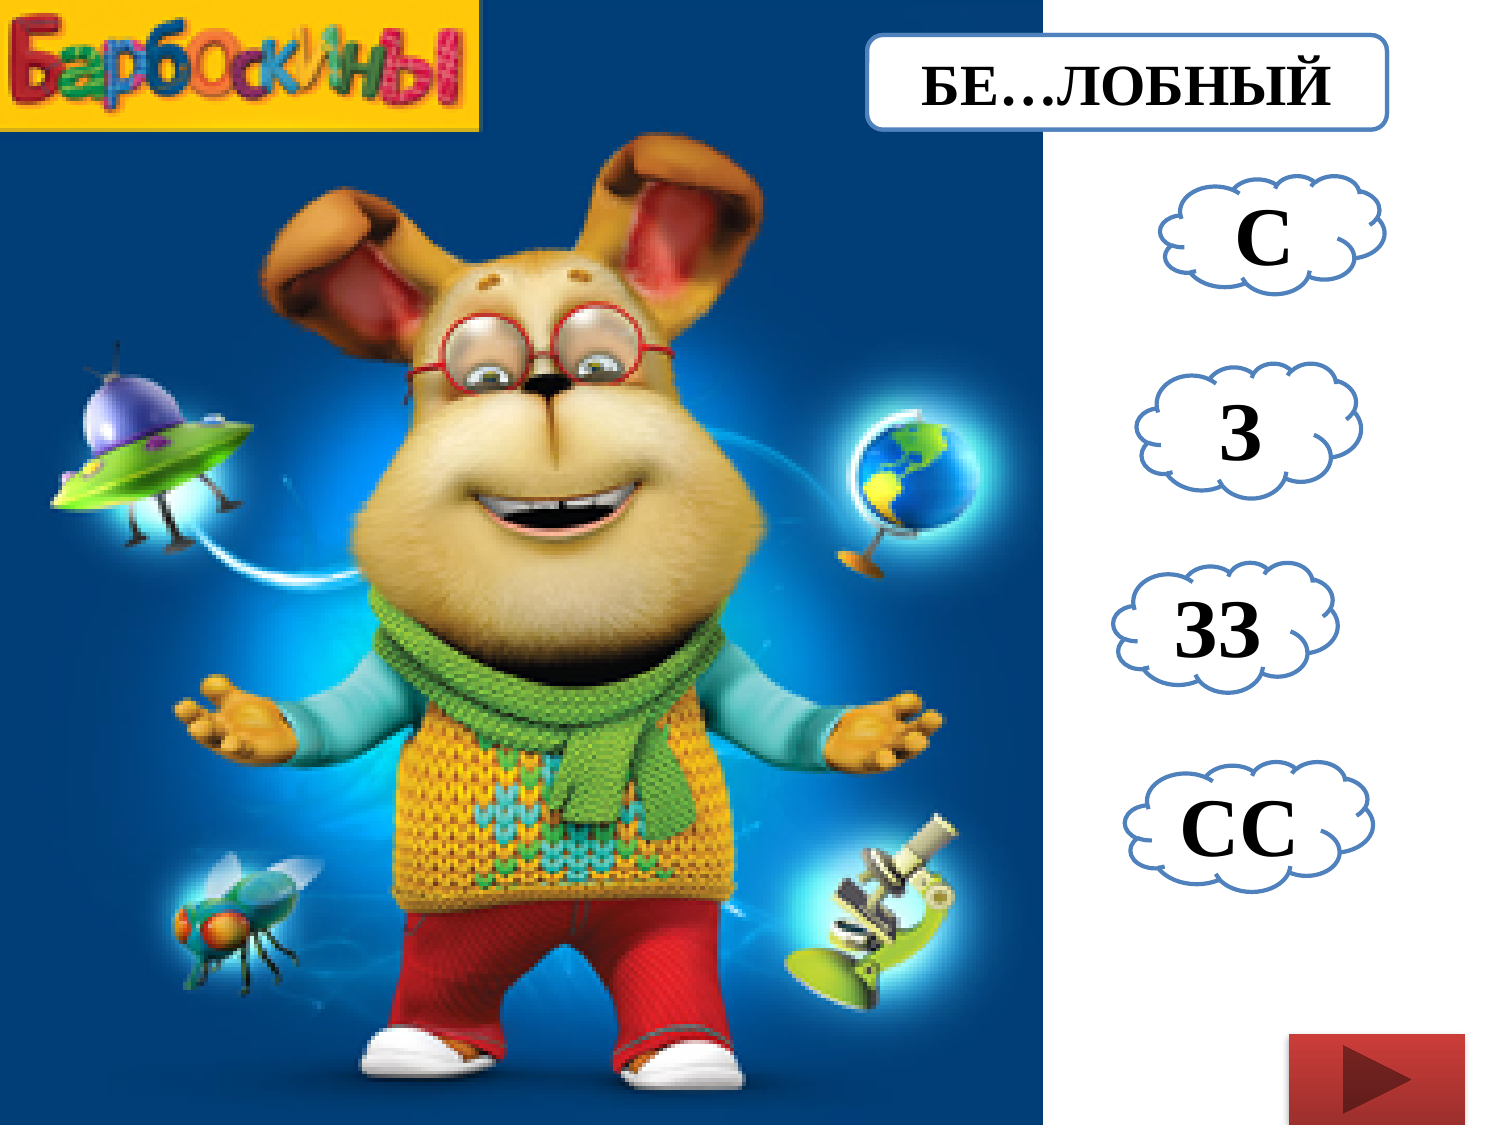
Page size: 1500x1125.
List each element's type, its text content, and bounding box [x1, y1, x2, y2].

text_box ЗЗ [1111, 560, 1340, 695]
picture [0, 0, 1044, 1125]
text_box СС [1122, 759, 1376, 895]
text_box [1289, 1034, 1465, 1125]
text_box С [1157, 174, 1387, 297]
text_box БЕ…ЛОБНЫЙ [1048, 32, 1390, 132]
text_box З [1134, 361, 1364, 501]
